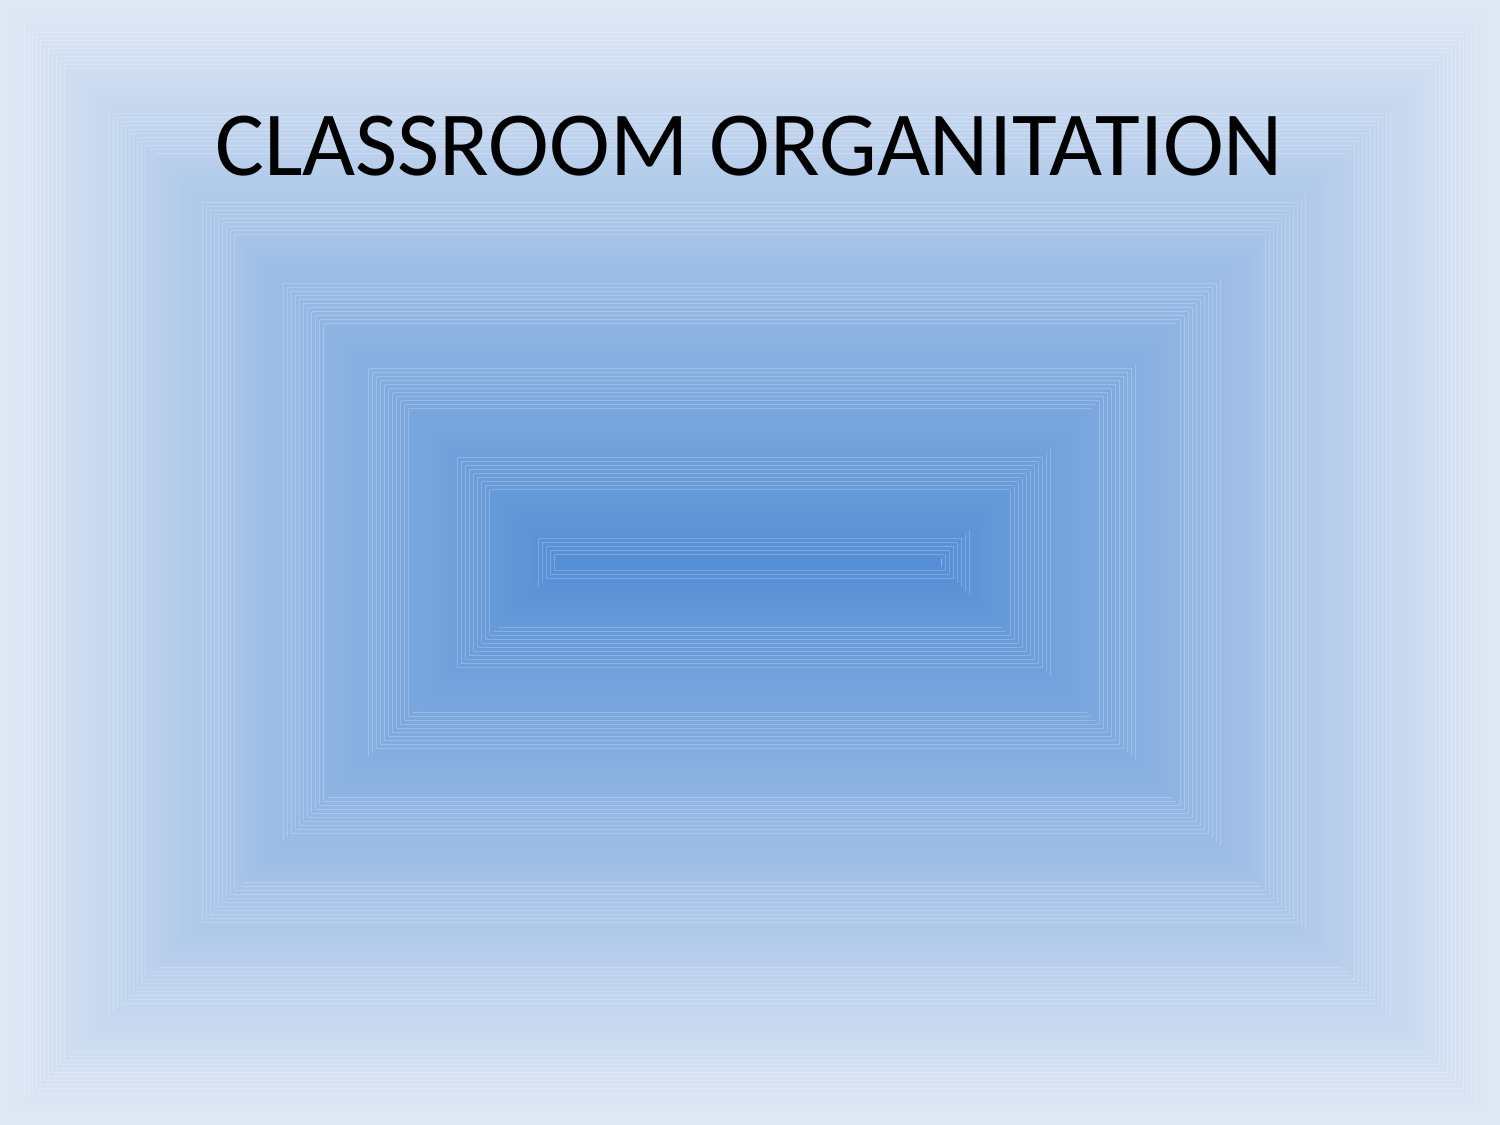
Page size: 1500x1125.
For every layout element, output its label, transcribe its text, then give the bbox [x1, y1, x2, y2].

title CLASSROOM ORGANITATION [74, 44, 1426, 233]
